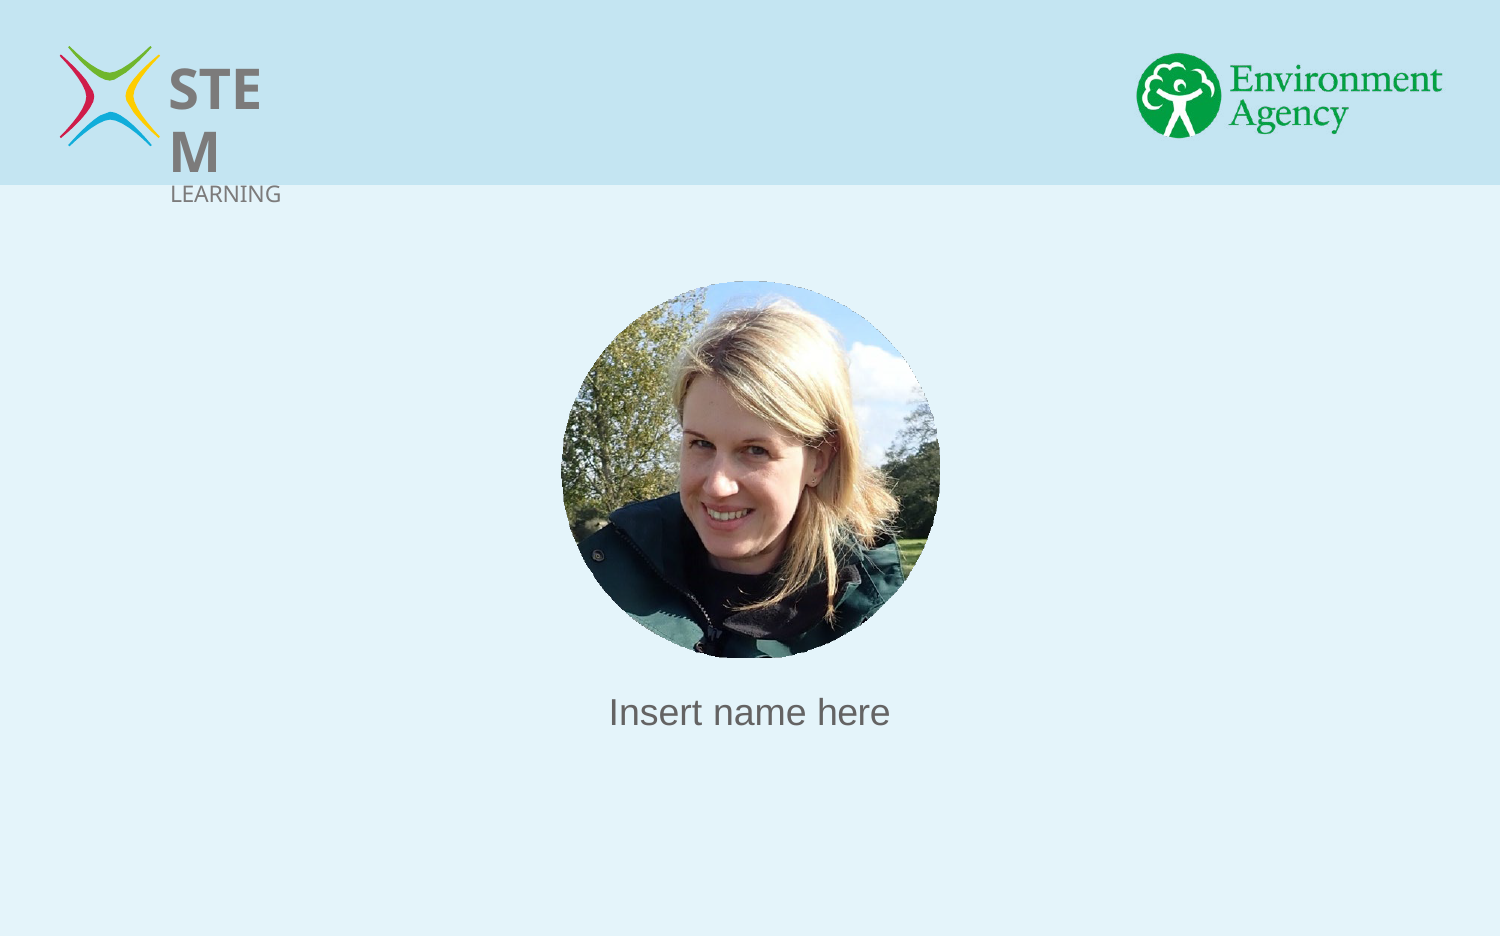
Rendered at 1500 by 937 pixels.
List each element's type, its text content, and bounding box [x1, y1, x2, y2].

picture [1129, 46, 1448, 143]
text_box Insert name here [606, 686, 895, 734]
title STEM LEARNING [166, 54, 300, 214]
picture [560, 278, 940, 658]
